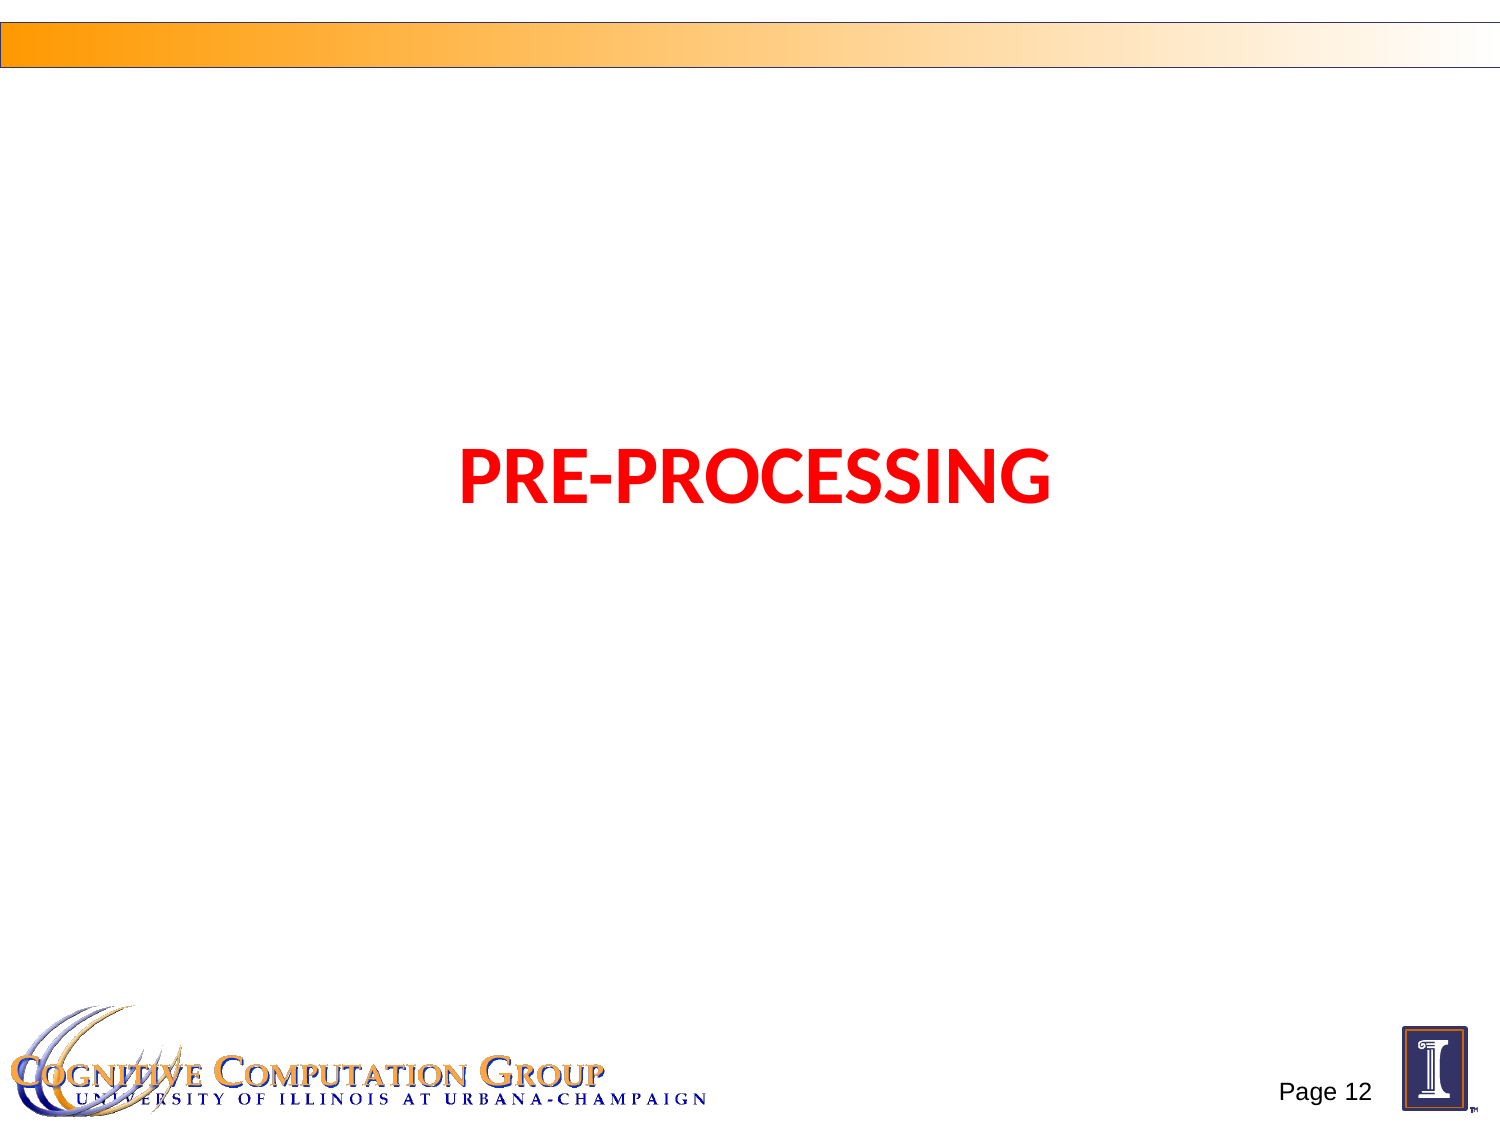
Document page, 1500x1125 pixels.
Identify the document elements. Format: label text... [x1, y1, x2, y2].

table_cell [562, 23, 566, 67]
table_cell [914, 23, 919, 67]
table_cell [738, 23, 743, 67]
slide_number Page 12 [1237, 1074, 1388, 1113]
title PRE-PROCESSING [118, 412, 1394, 636]
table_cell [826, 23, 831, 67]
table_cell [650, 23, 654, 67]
picture [0, 1000, 713, 1125]
